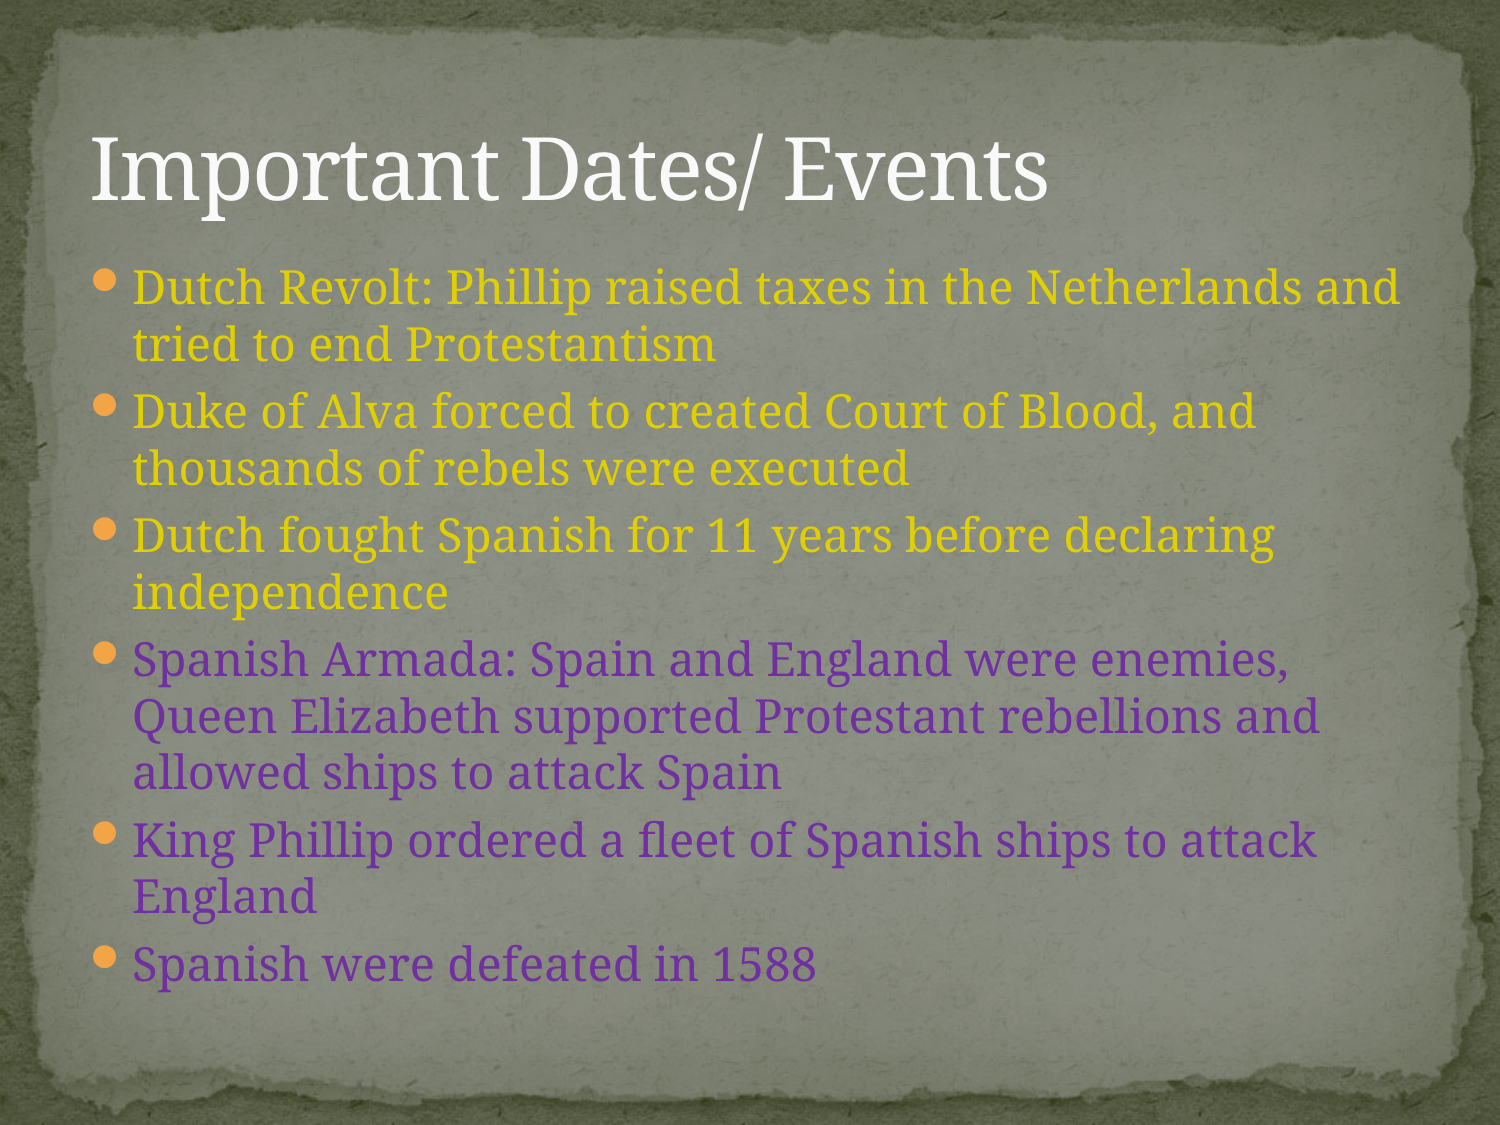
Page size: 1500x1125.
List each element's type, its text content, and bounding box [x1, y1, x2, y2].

title Important Dates/ Events [74, 24, 1425, 225]
list Dutch Revolt: Phillip raised taxes in the Netherlands and tried to end Protestantism Duke of Alva forced to created Court of Blood, and thousands of rebels were executed Dutch fought Spanish for 11 years before declaring independence Spanish Armada: Spain and England were enemies, Queen Elizabeth supported Protestant rebellions and allowed ships to attack Spain King Phillip ordered a fleet of Spanish ships to attack England Spanish were defeated in 1588 [75, 249, 1425, 1000]
